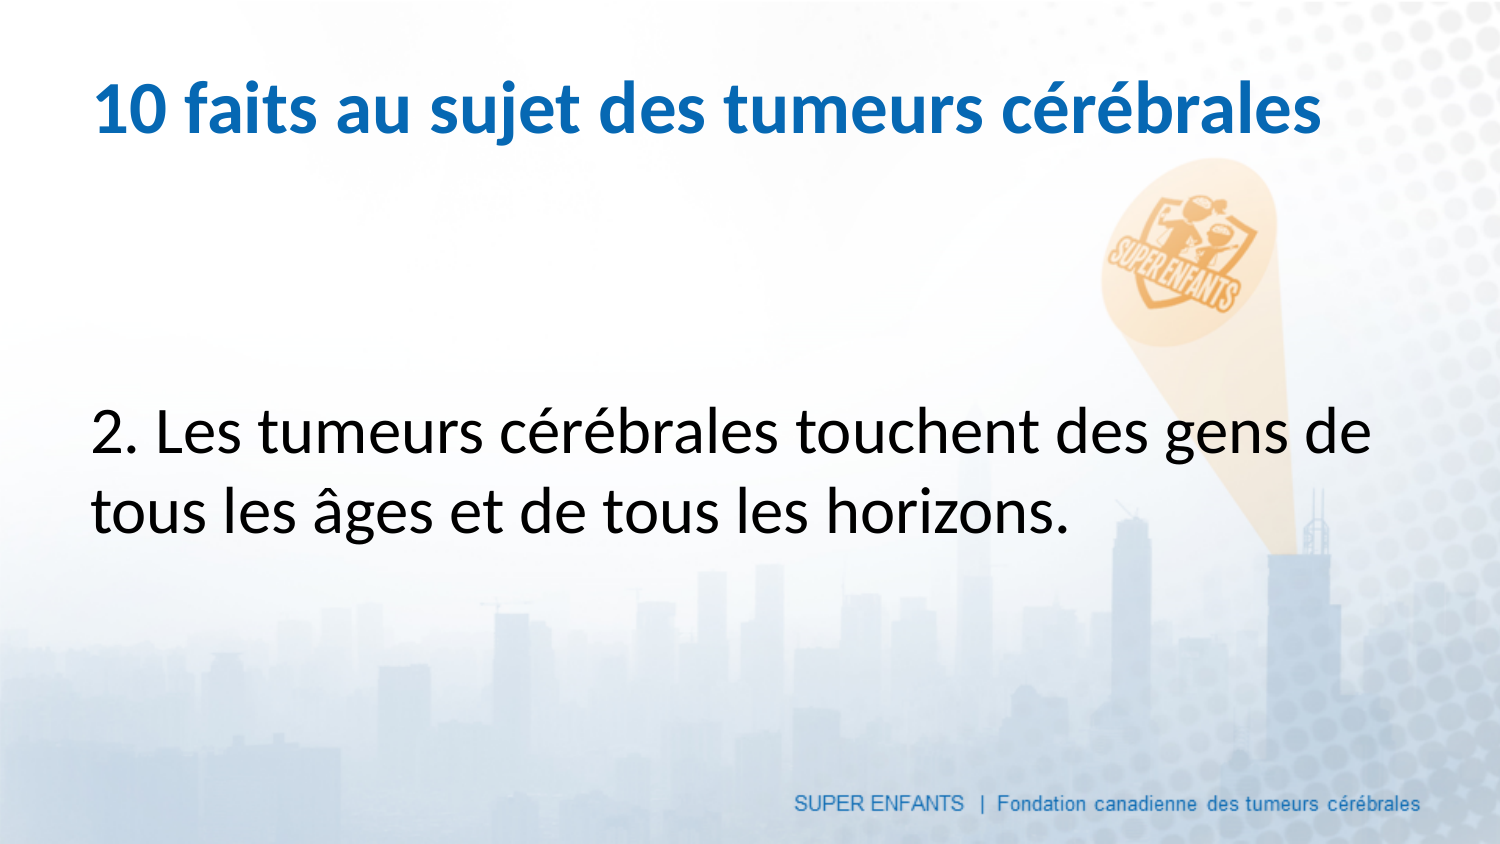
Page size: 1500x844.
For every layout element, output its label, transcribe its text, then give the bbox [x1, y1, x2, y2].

list 2. Les tumeurs cérébrales touchent des gens de tous les âges et de tous les horizons. [74, 219, 1426, 777]
title 10 faits au sujet des tumeurs cérébrales [76, 33, 1426, 175]
picture [0, 0, 1500, 844]
